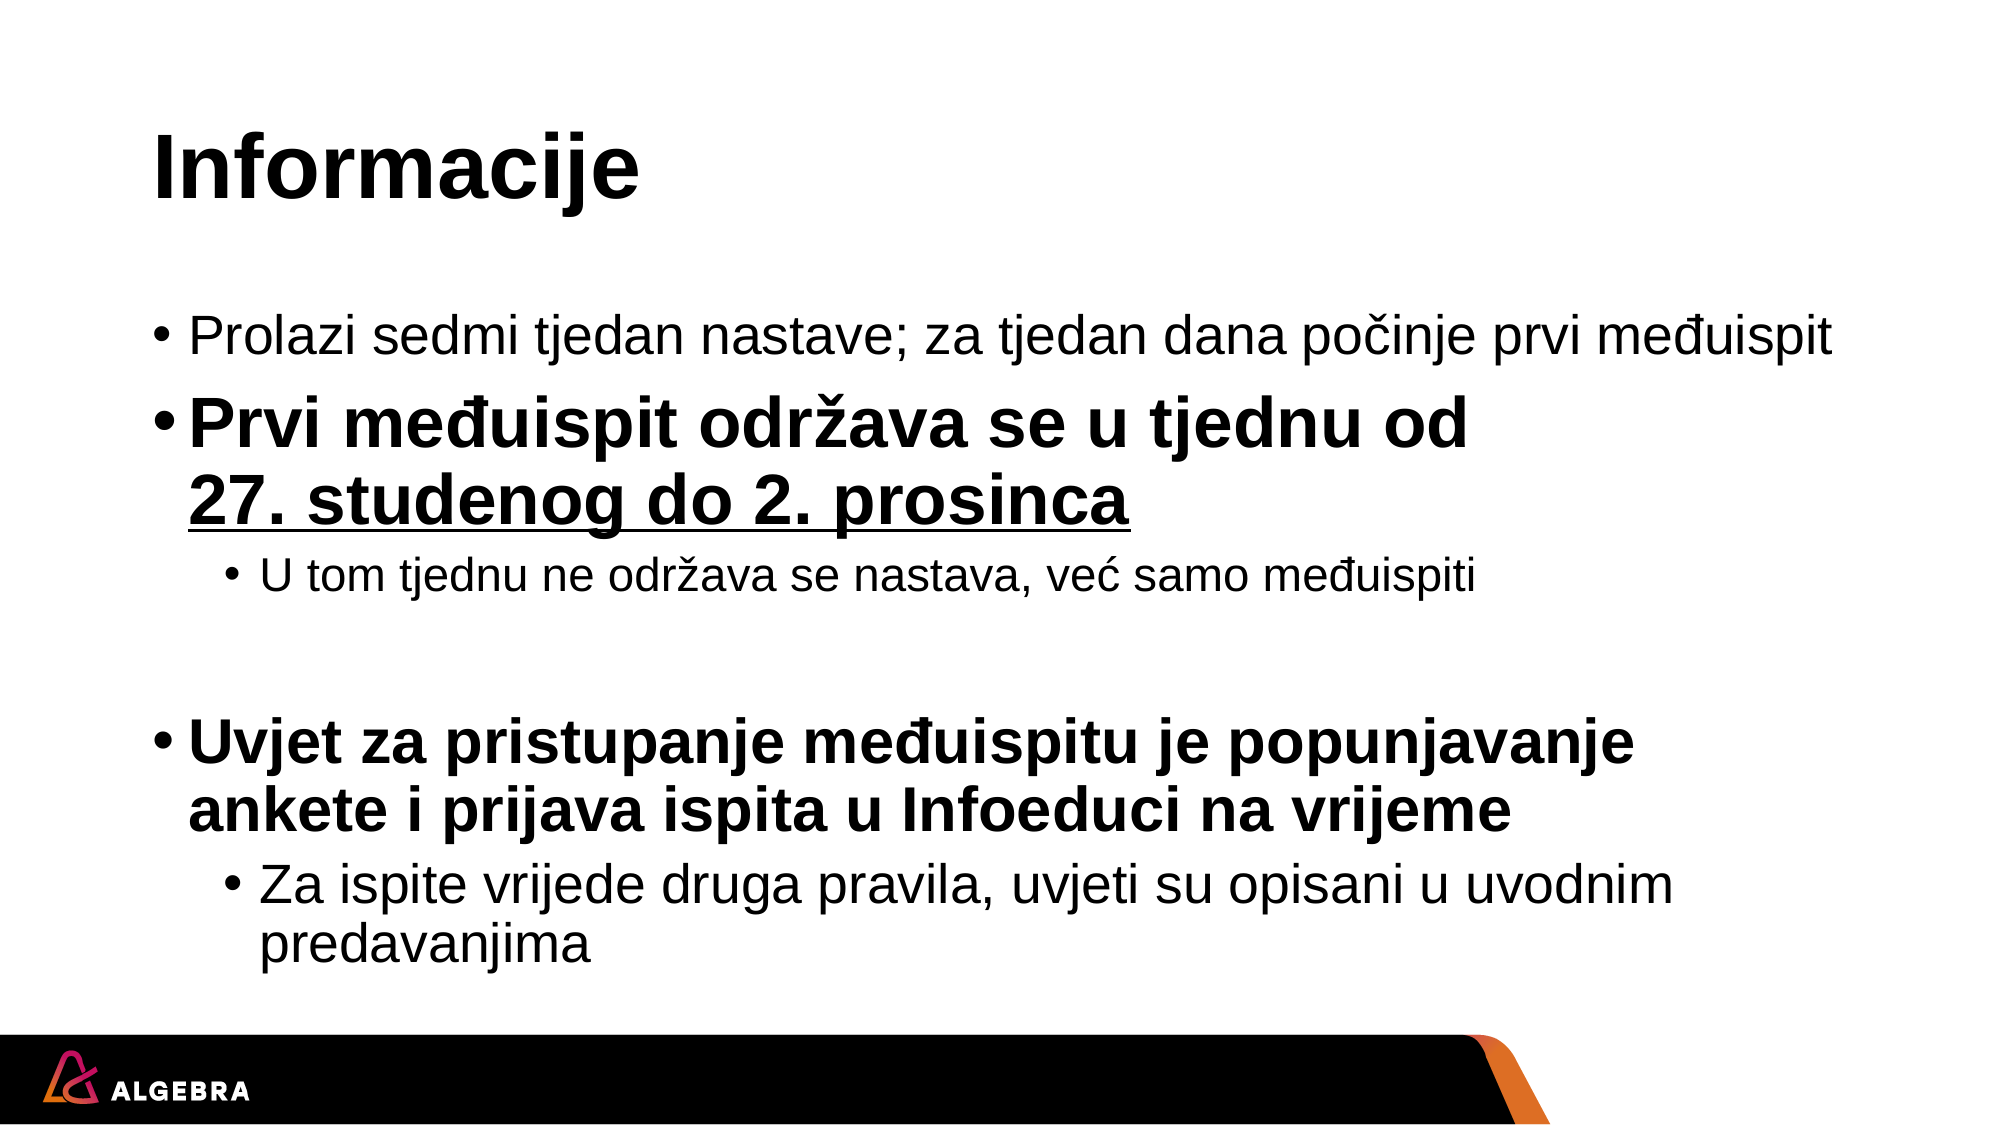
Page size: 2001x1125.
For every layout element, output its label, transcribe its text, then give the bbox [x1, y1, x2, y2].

list Prolazi sedmi tjedan nastave; za tjedan dana počinje prvi međuispit Prvi međuispit održava se u tjednu od 27. studenog do 2. prosinca U tom tjednu ne održava se nastava, već samo međuispiti Uvjet za pristupanje međuispitu je popunjavanje ankete i prijava ispita u Infoeduci na vrijeme Za ispite vrijede druga pravila, uvjeti su opisani u uvodnim predavanjima [137, 299, 1863, 1014]
picture [0, 1034, 1733, 1125]
title Informacije [137, 59, 1863, 278]
